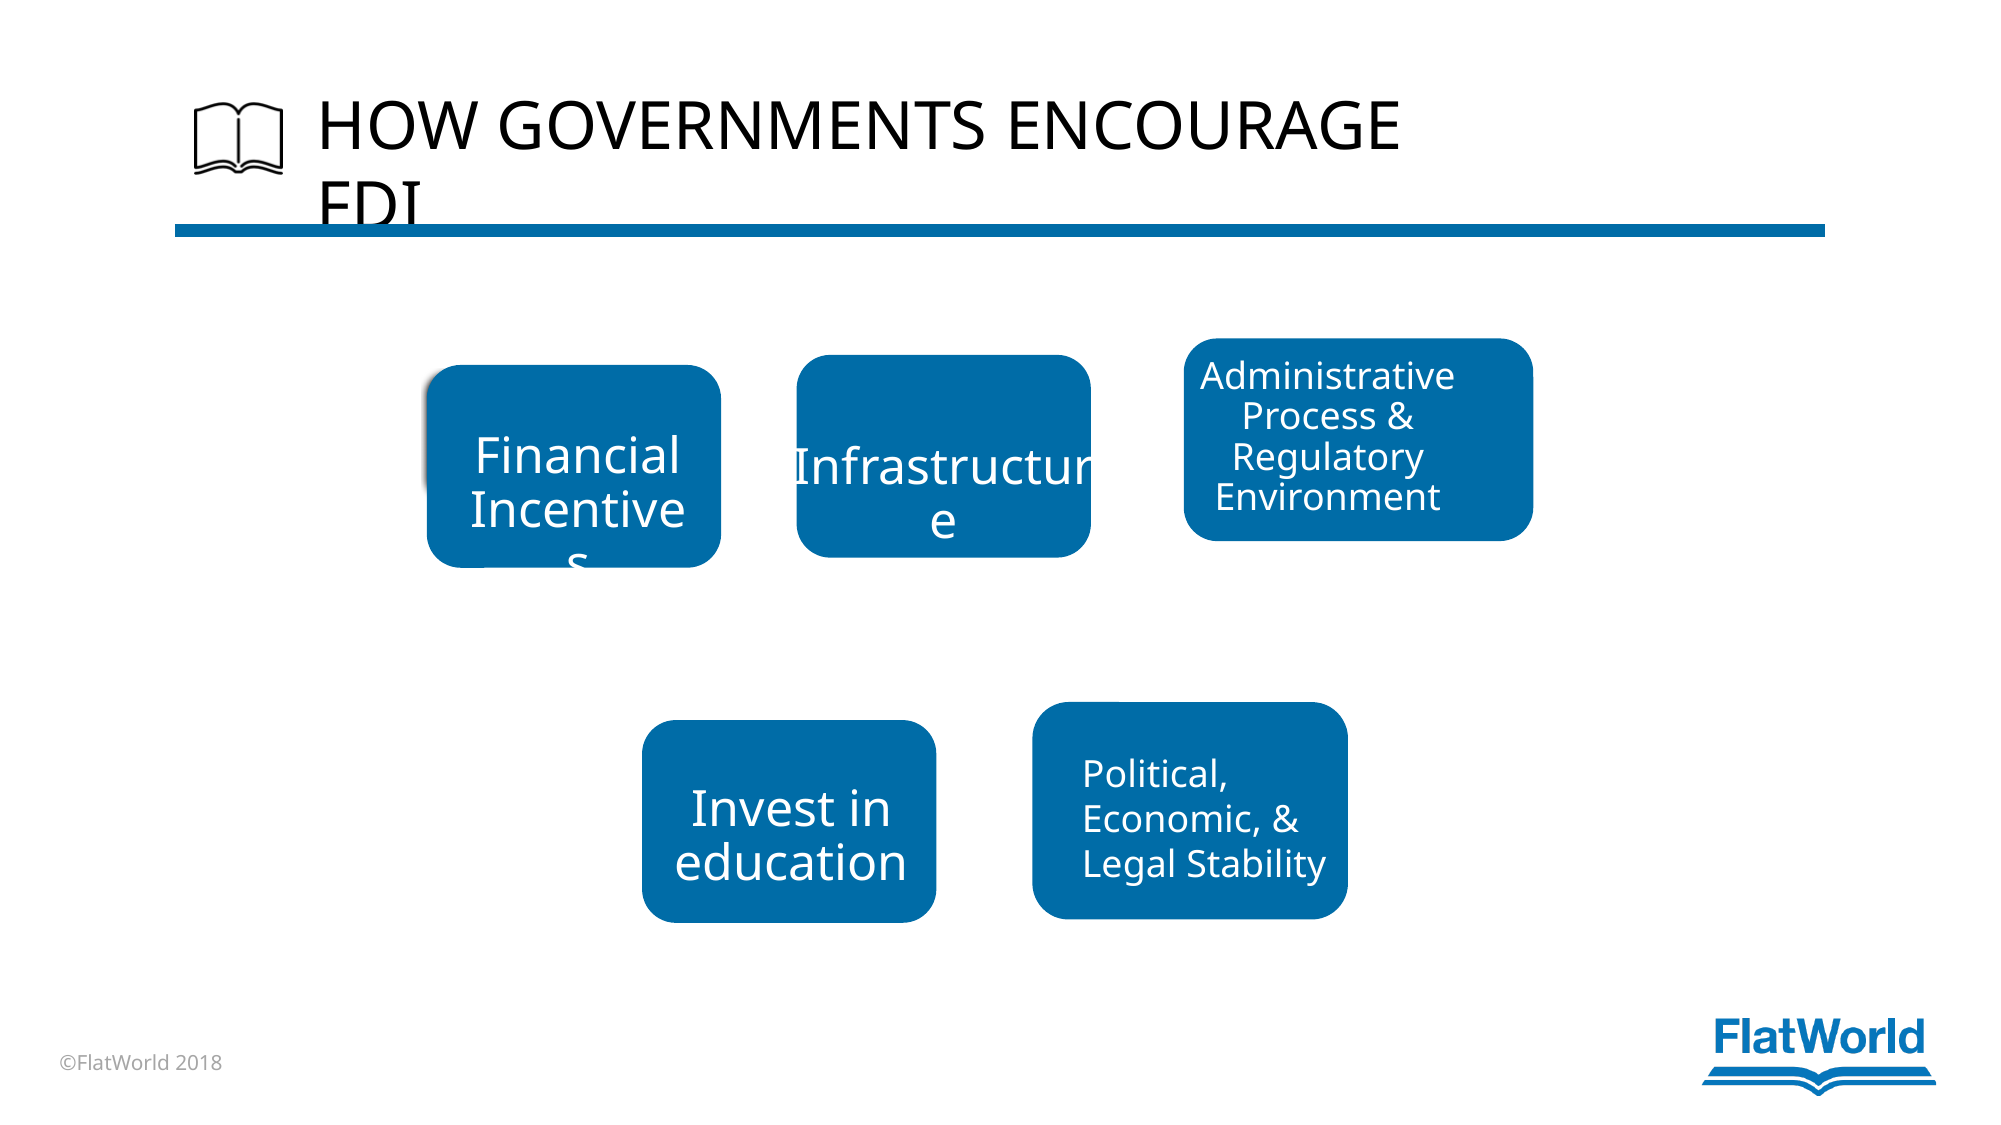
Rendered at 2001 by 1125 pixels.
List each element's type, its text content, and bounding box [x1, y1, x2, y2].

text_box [381, 336, 1560, 1038]
picture [194, 94, 283, 183]
title HOW GOVERNMENTS ENCOURAGE FDI [301, 75, 1537, 219]
